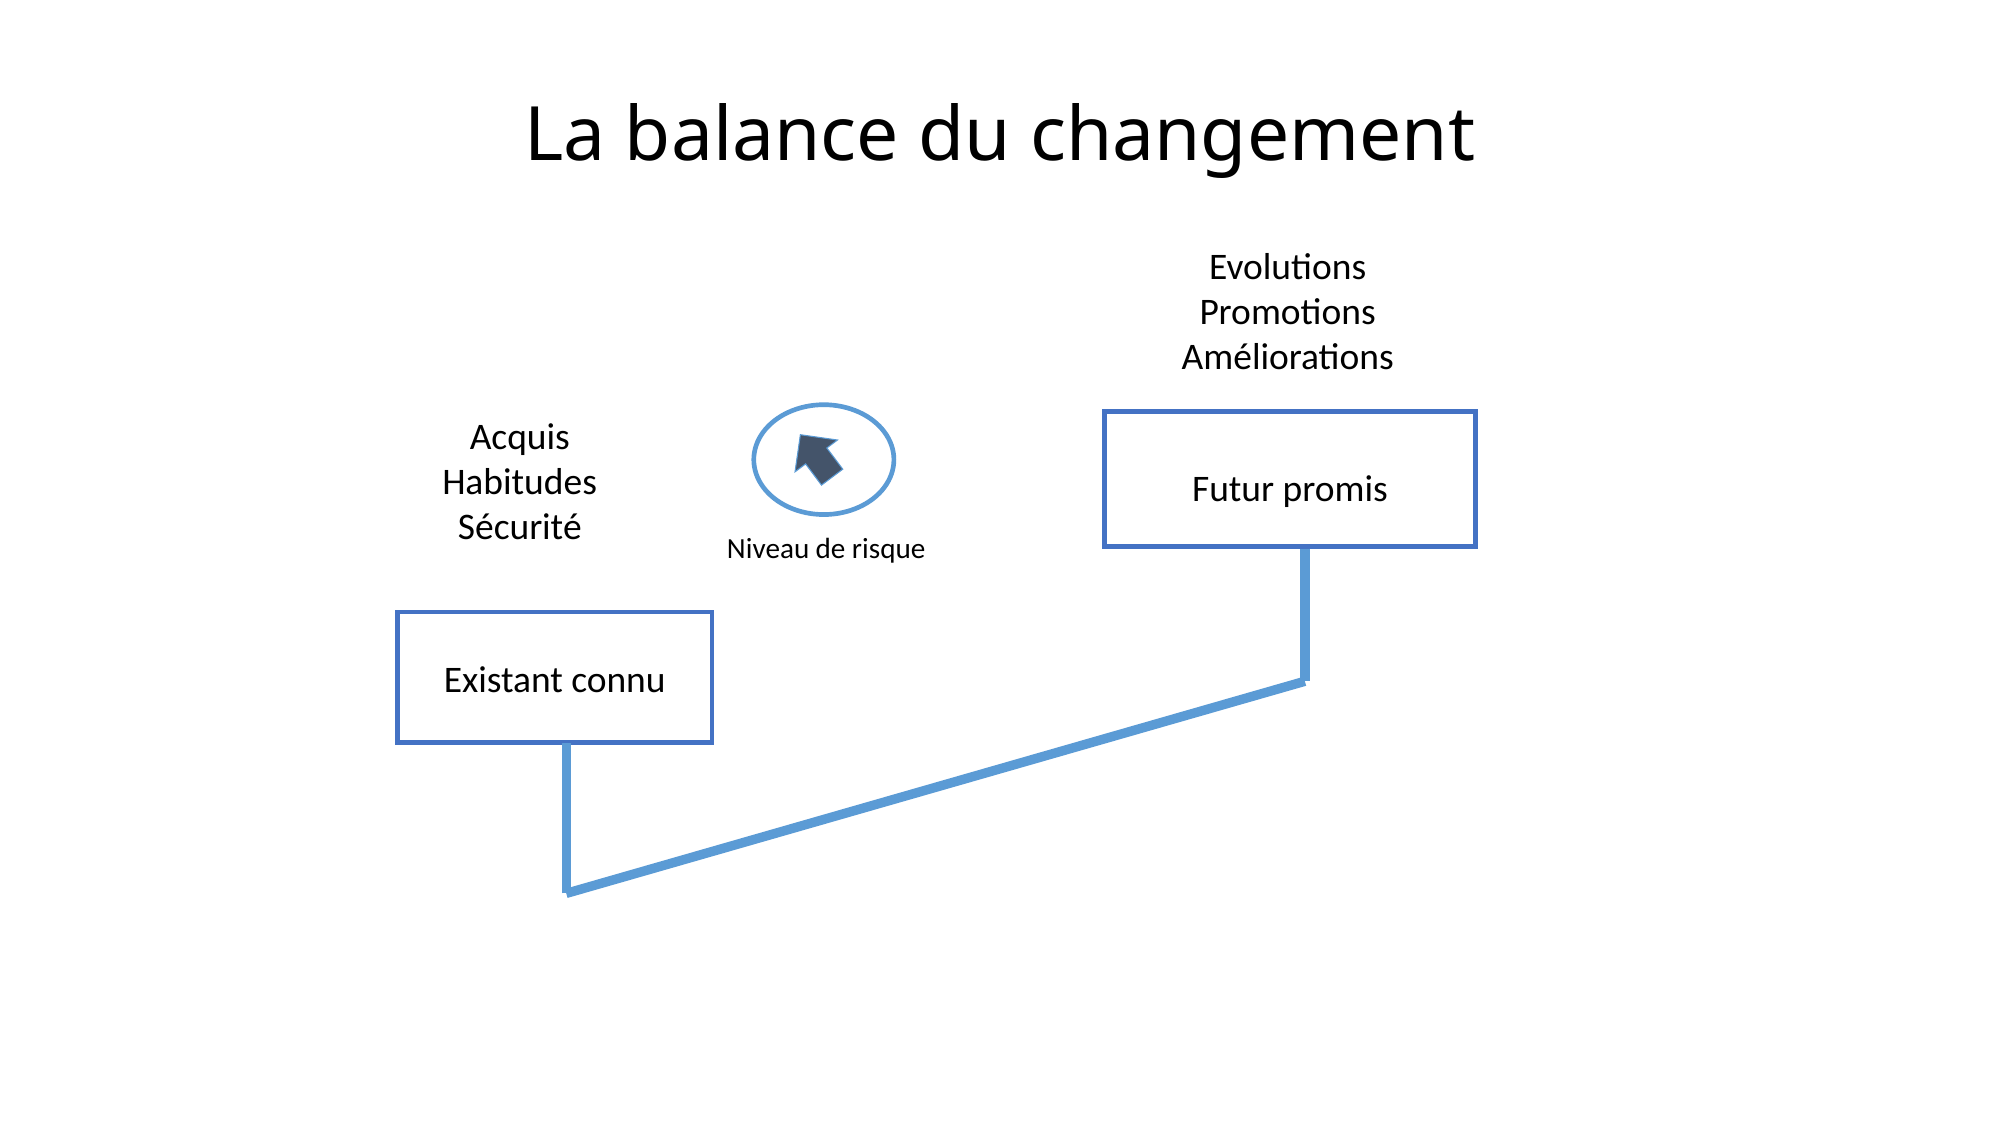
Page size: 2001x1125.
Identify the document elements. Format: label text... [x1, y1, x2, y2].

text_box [397, 234, 1476, 894]
title La balance du changement [137, 59, 1863, 213]
